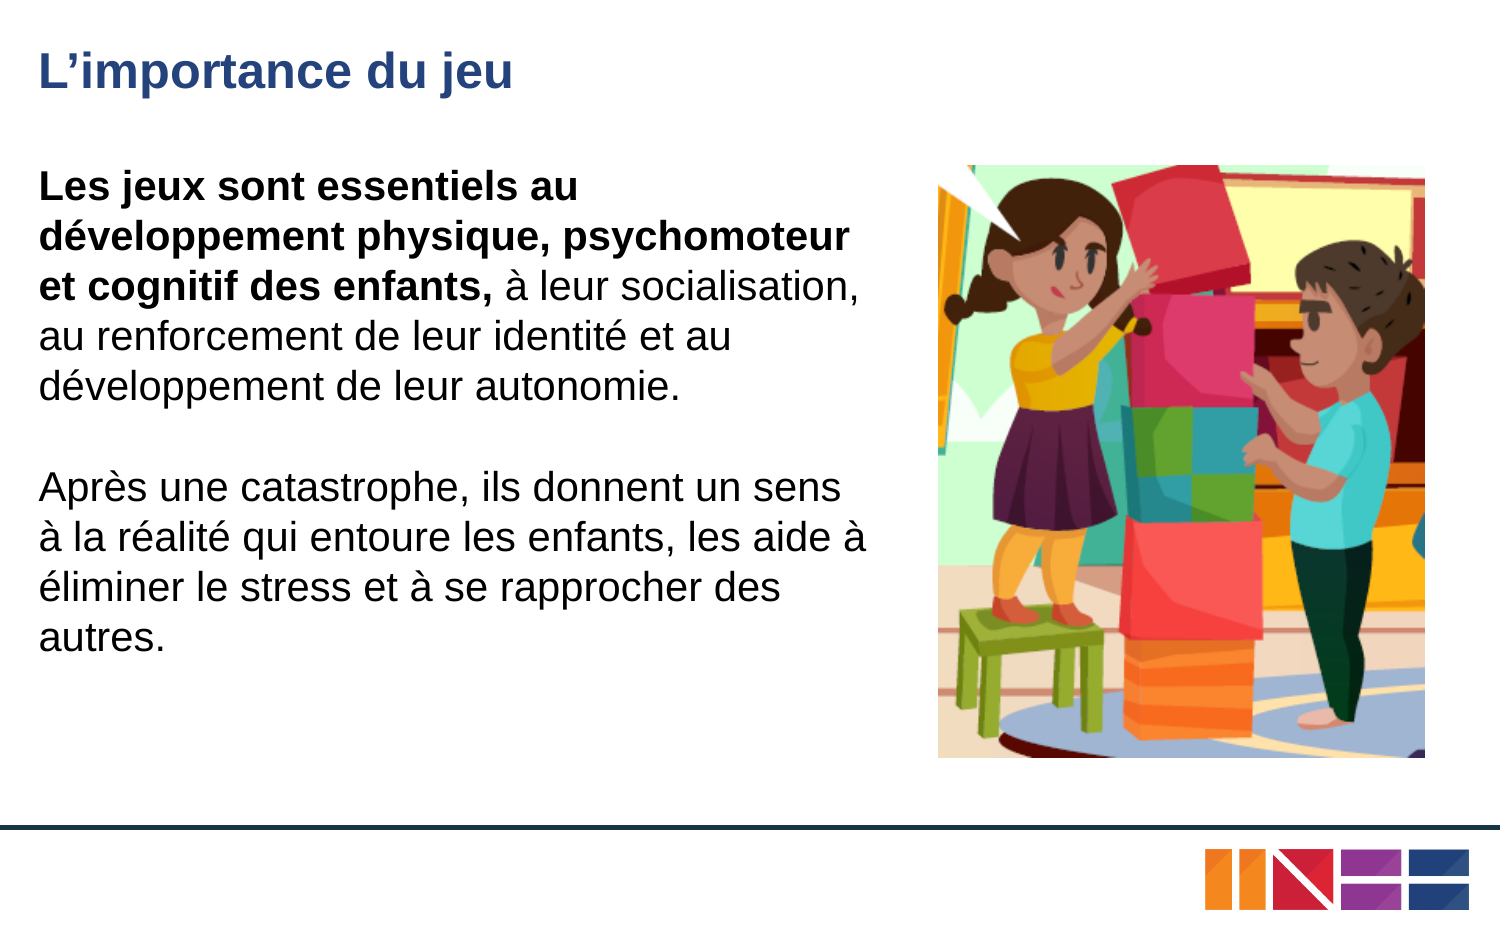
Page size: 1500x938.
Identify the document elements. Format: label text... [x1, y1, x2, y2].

picture [1205, 849, 1469, 910]
list Les jeux sont essentiels au développement physique, psychomoteur et cognitif des enfants, à leur socialisation, au renforcement de leur identité et au développement de leur autonomie. Après une catastrophe, ils donnent un sens à la réalité qui entoure les enfants, les aide à éliminer le stress et à se rapprocher des autres. [23, 143, 887, 779]
picture [938, 164, 1425, 758]
title L’importance du jeu [23, 23, 1468, 121]
